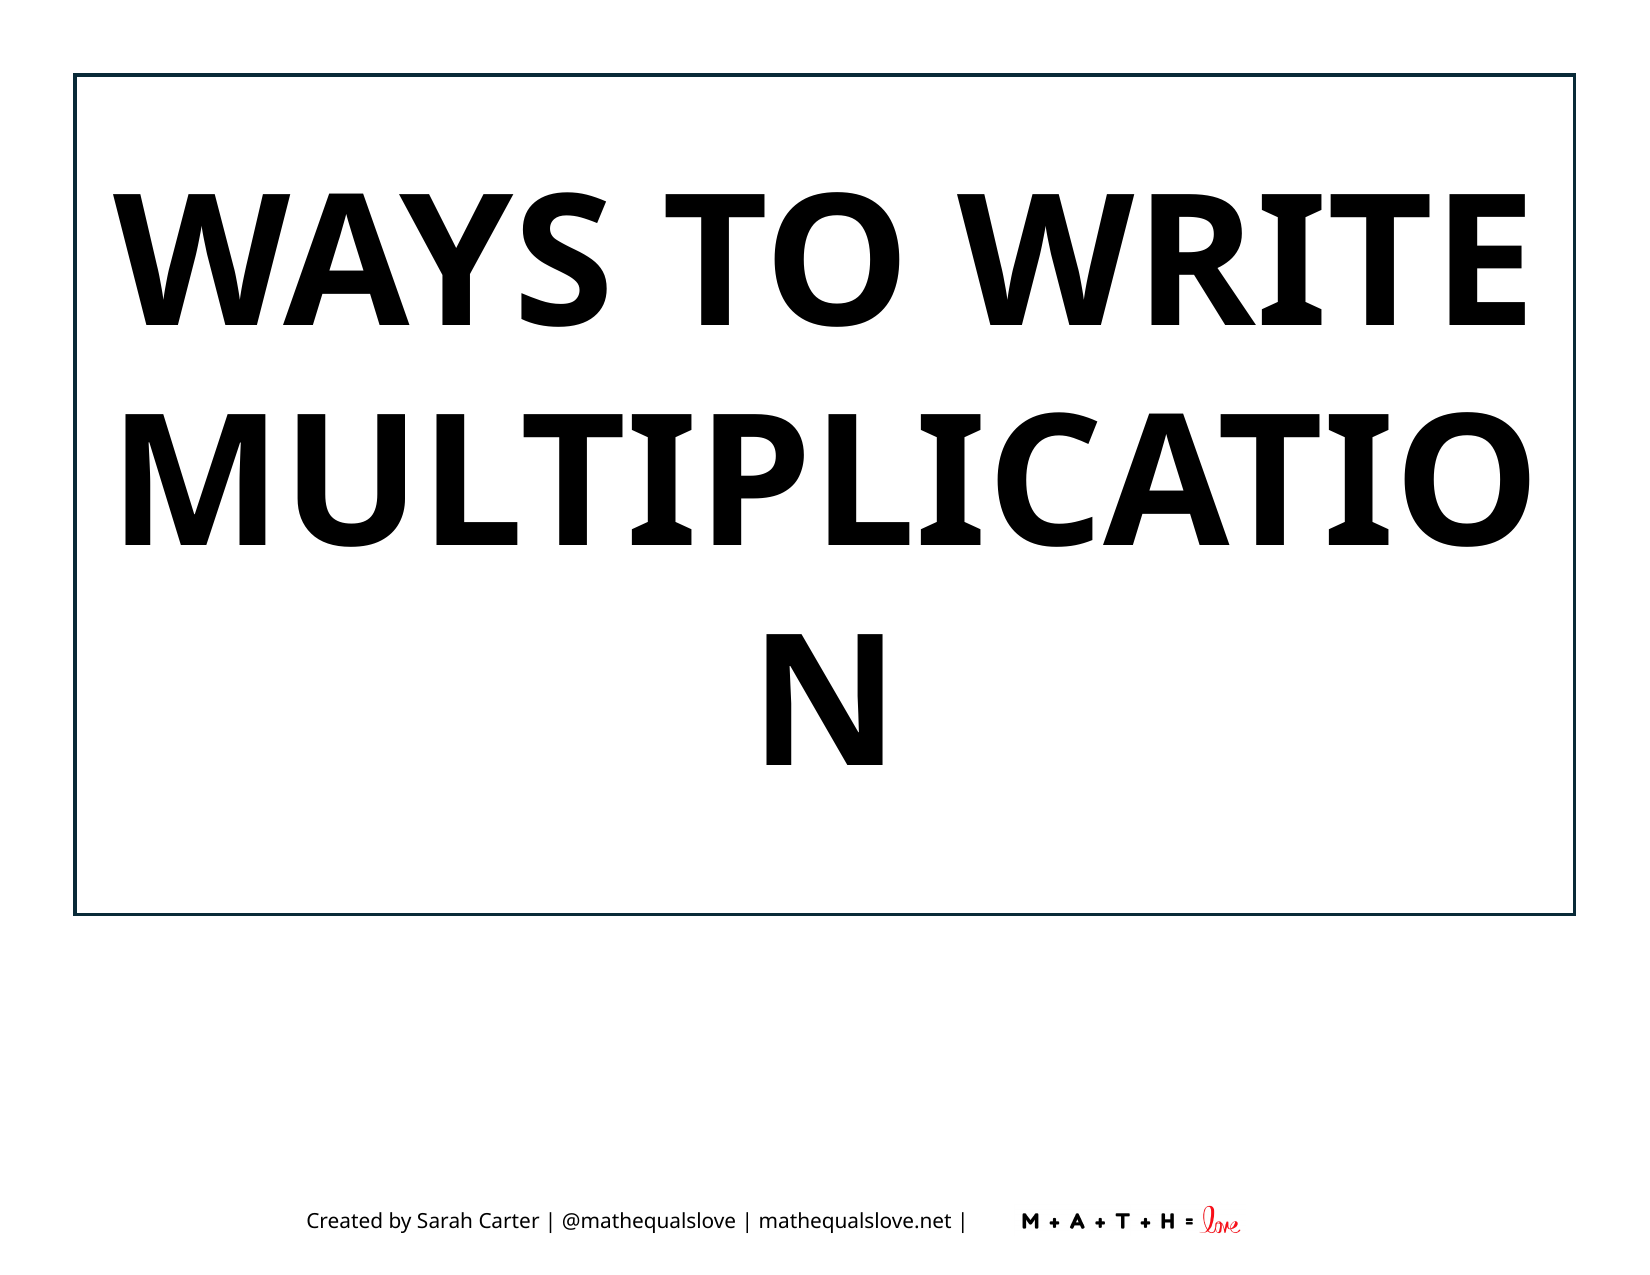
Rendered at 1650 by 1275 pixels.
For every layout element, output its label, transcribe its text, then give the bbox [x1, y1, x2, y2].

picture [1014, 1204, 1246, 1236]
text_box WAYS TO WRITE MULTIPLICATION [73, 73, 1576, 916]
text_box Created by Sarah Carter | @mathequalslove | mathequalslove.net | [291, 1200, 1600, 1240]
